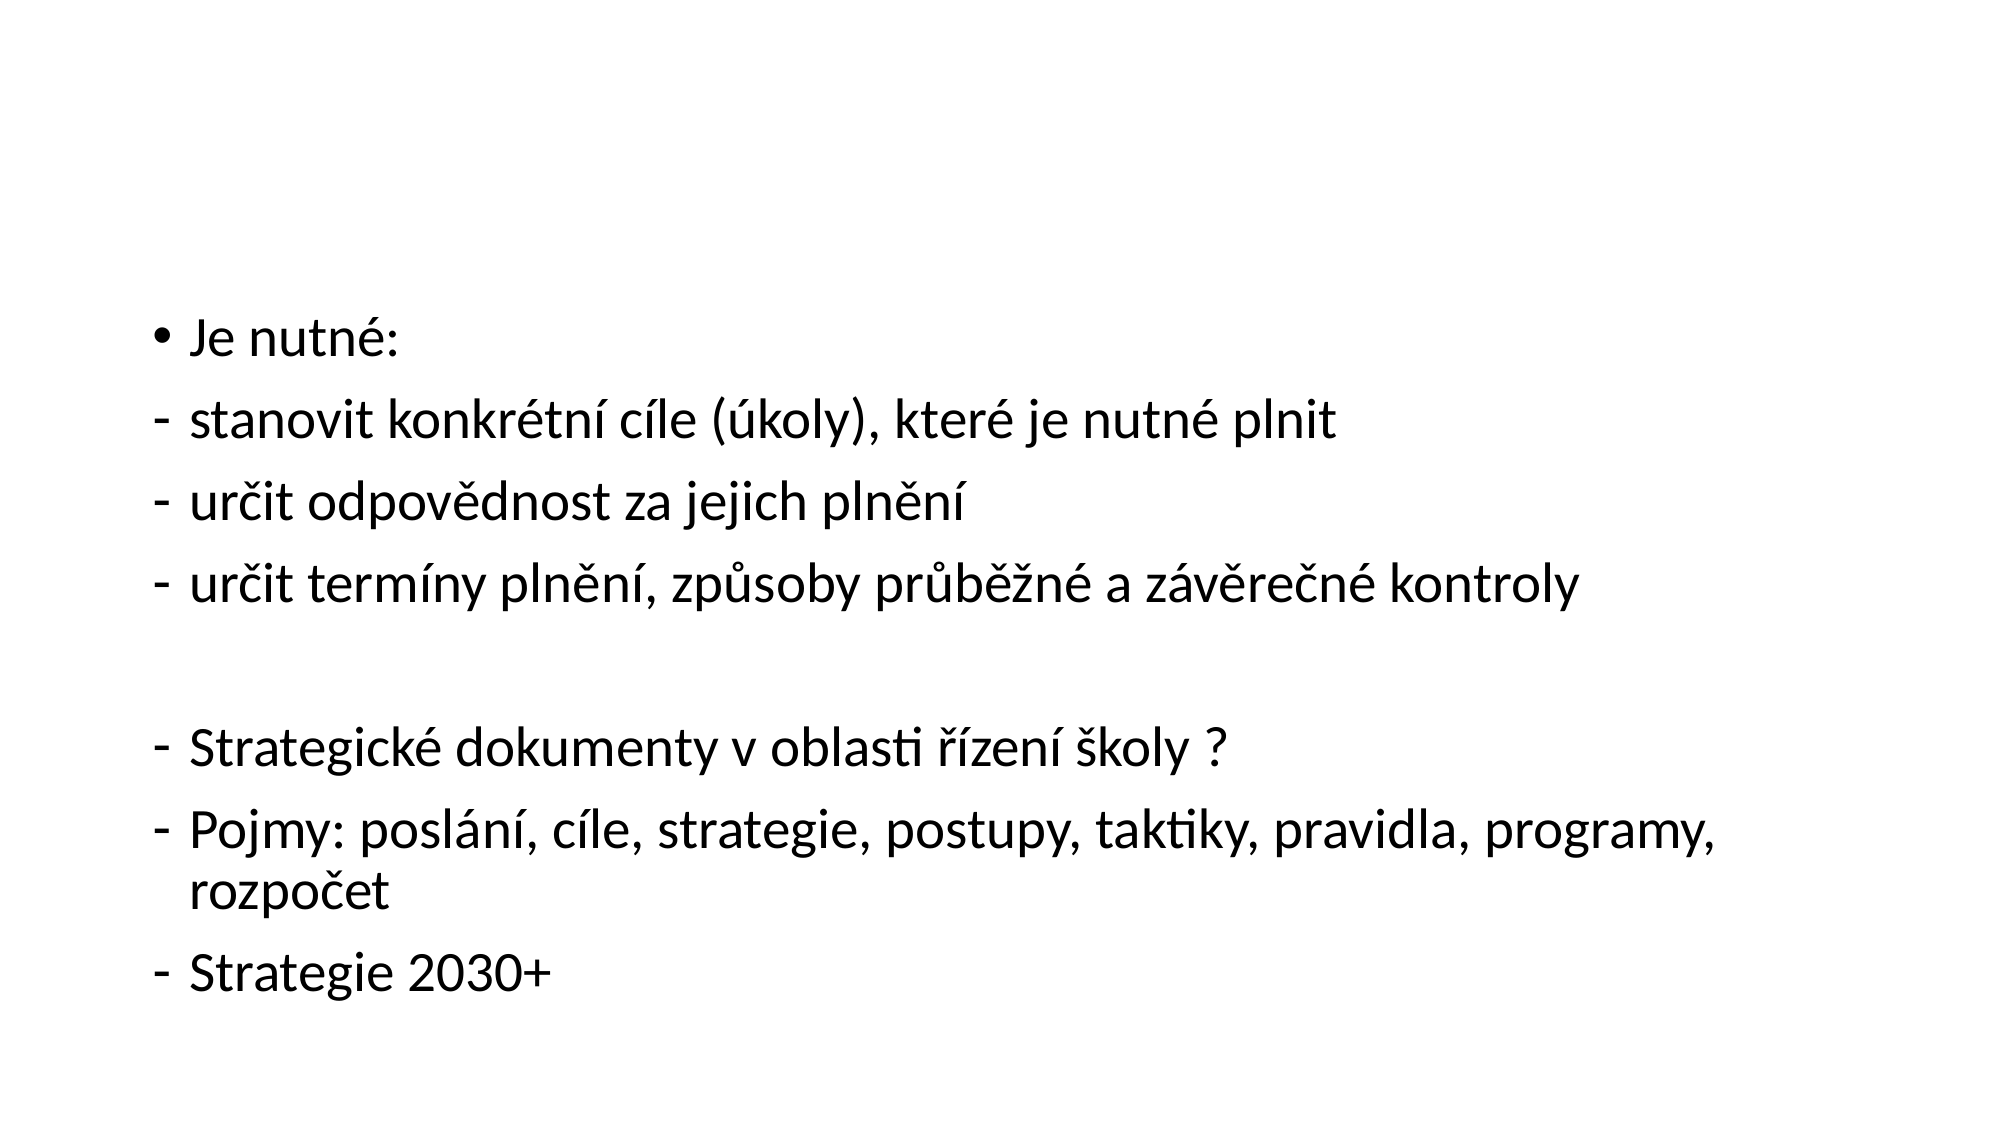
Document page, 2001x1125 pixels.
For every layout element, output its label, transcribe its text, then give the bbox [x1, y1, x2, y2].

list Je nutné: stanovit konkrétní cíle (úkoly), které je nutné plnit určit odpovědnost za jejich plnění určit termíny plnění, způsoby průběžné a závěrečné kontroly Strategické dokumenty v oblasti řízení školy ? Pojmy: poslání, cíle, strategie, postupy, taktiky, pravidla, programy, rozpočet Strategie 2030+ [137, 299, 1863, 1014]
